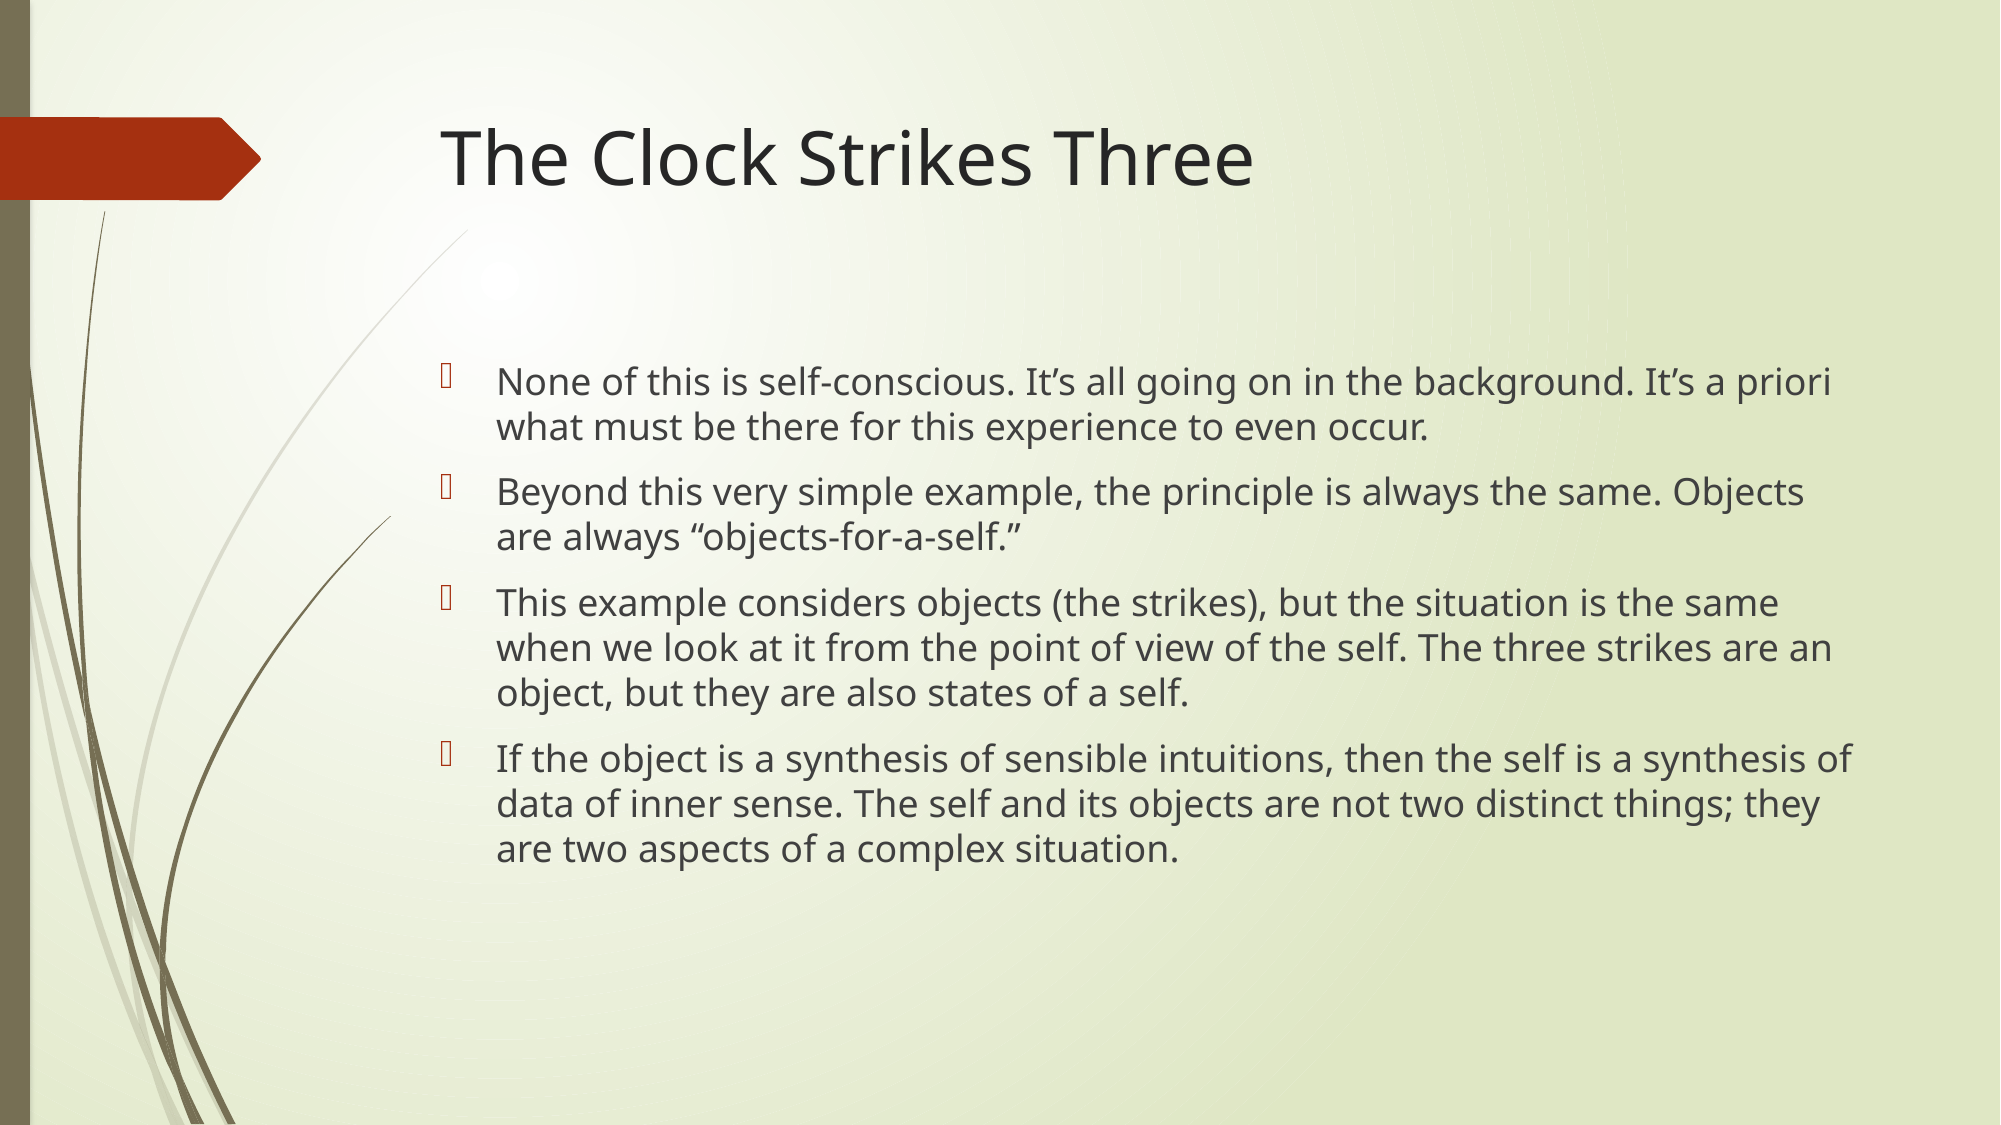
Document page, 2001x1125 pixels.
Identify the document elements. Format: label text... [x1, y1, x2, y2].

title The Clock Strikes Three [425, 102, 1888, 313]
list None of this is self-conscious. It’s all going on in the background. It’s a priori what must be there for this experience to even occur. Beyond this very simple example, the principle is always the same. Objects are always “objects-for-a-self.” This example considers objects (the strikes), but the situation is the same when we look at it from the point of view of the self. The three strikes are an object, but they are also states of a self. If the object is a synthesis of sensible intuitions, then the self is a synthesis of data of inner sense. The self and its objects are not two distinct things; they are two aspects of a complex situation. [424, 350, 1888, 970]
